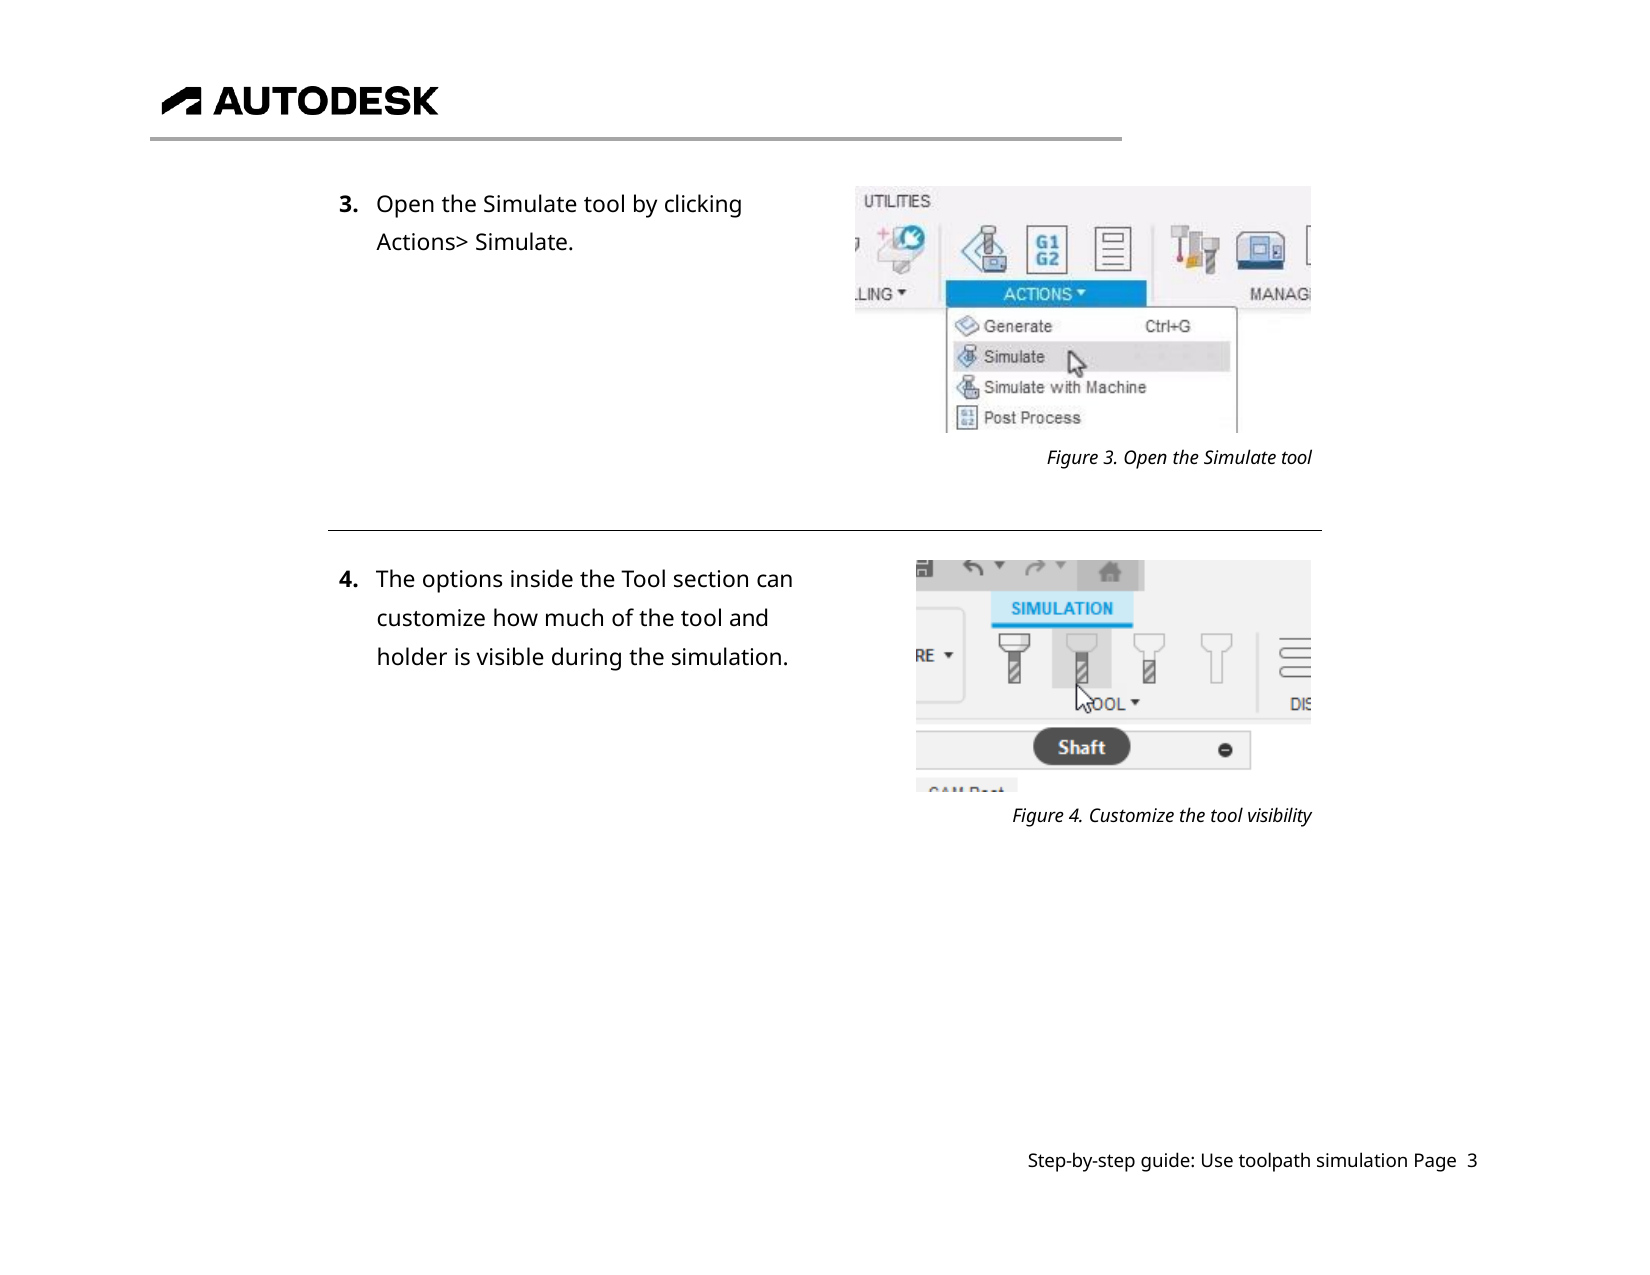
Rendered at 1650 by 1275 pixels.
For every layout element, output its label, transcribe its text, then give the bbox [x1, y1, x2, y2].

table_header Figure 3. Open the Simulate tool [827, 187, 1322, 530]
slide_number Step-by-step guide: Use toolpath simulation Page 10 [1025, 1145, 1509, 1275]
picture [161, 86, 439, 115]
picture [916, 560, 1311, 793]
table_header 3. Open the Simulate tool by clicking Actions> Simulate. [328, 187, 827, 530]
picture [854, 186, 1311, 433]
table_cell Figure 4. Customize the tool visibility [827, 531, 1322, 838]
table_cell 4. The options inside the Tool section can customize how much of the tool and holder is visible during the simulation. [328, 531, 827, 838]
